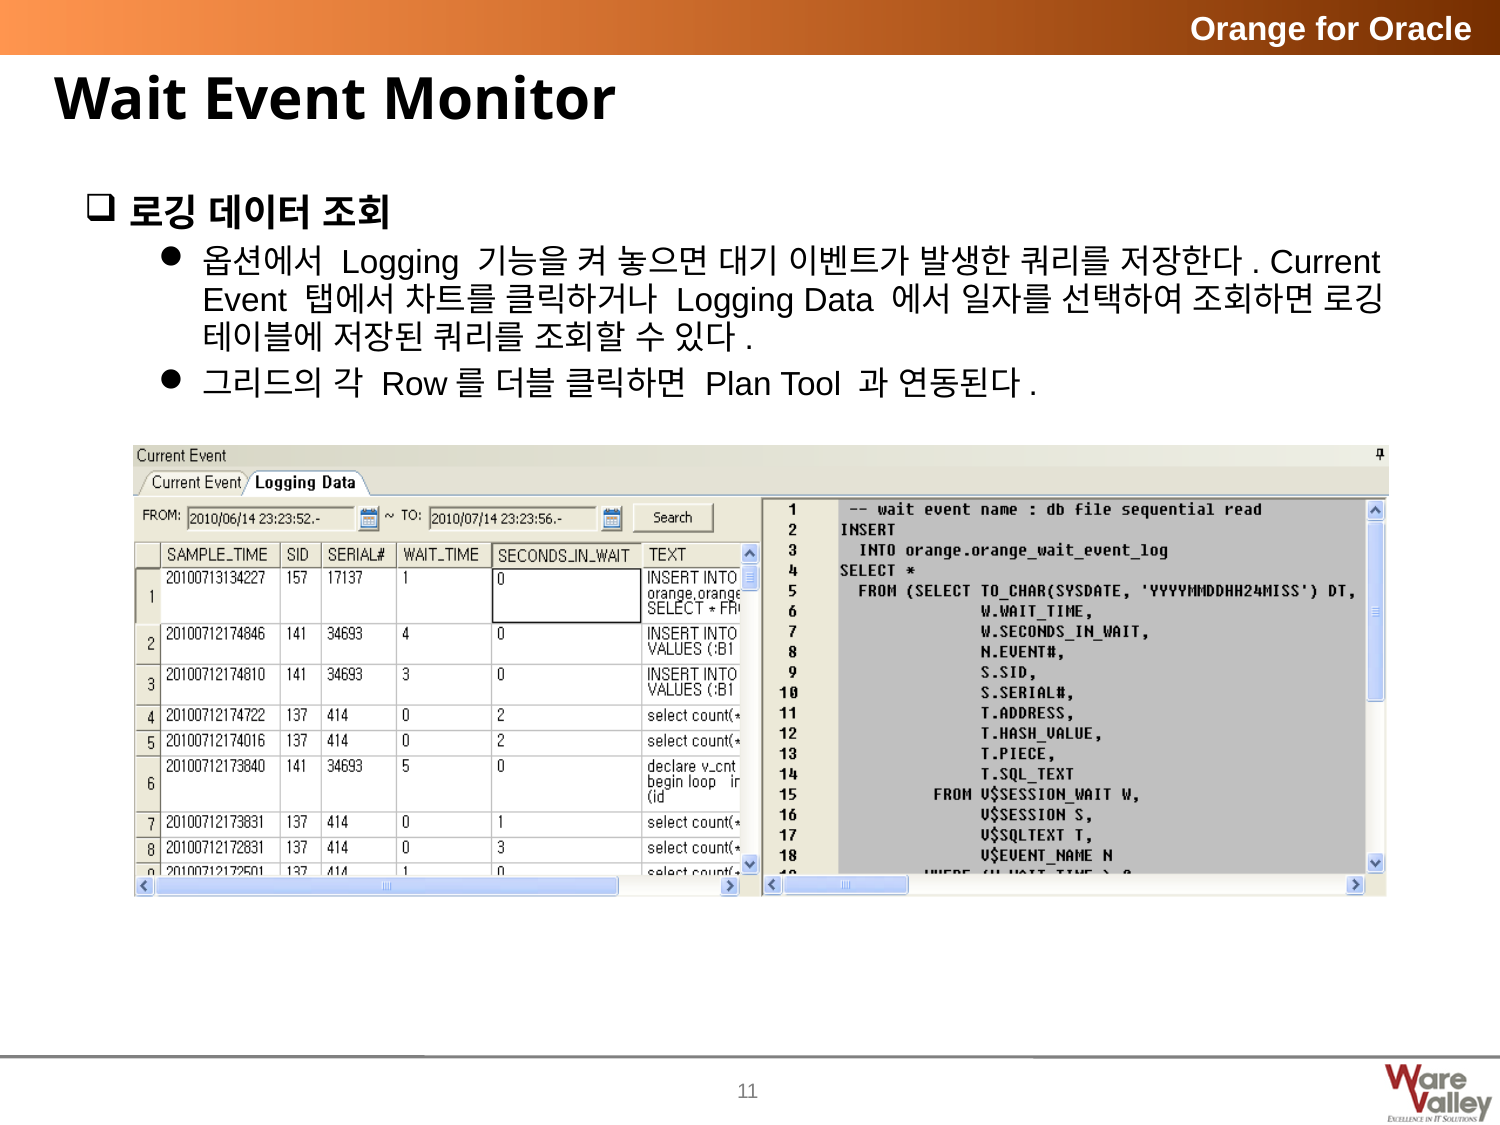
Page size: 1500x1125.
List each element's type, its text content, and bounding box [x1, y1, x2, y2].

picture [133, 445, 1389, 898]
picture [1376, 1060, 1500, 1125]
title Wait Event Monitor [39, 54, 1461, 150]
list 로깅 데이터 조회 옵션에서 Logging 기능을 켜 놓으면 대기 이벤트가 발생한 쿼리를 저장한다. Current Event 탭에서 차트를 클릭하거나 Logging Data 에서 일자를 선택하여 조회하면 로깅 테이블에 저장된 쿼리를 조회할 수 있다. 그리드의 각 Row를 더블 클릭하면 Plan Tool 과 연동된다. [69, 184, 1459, 1012]
